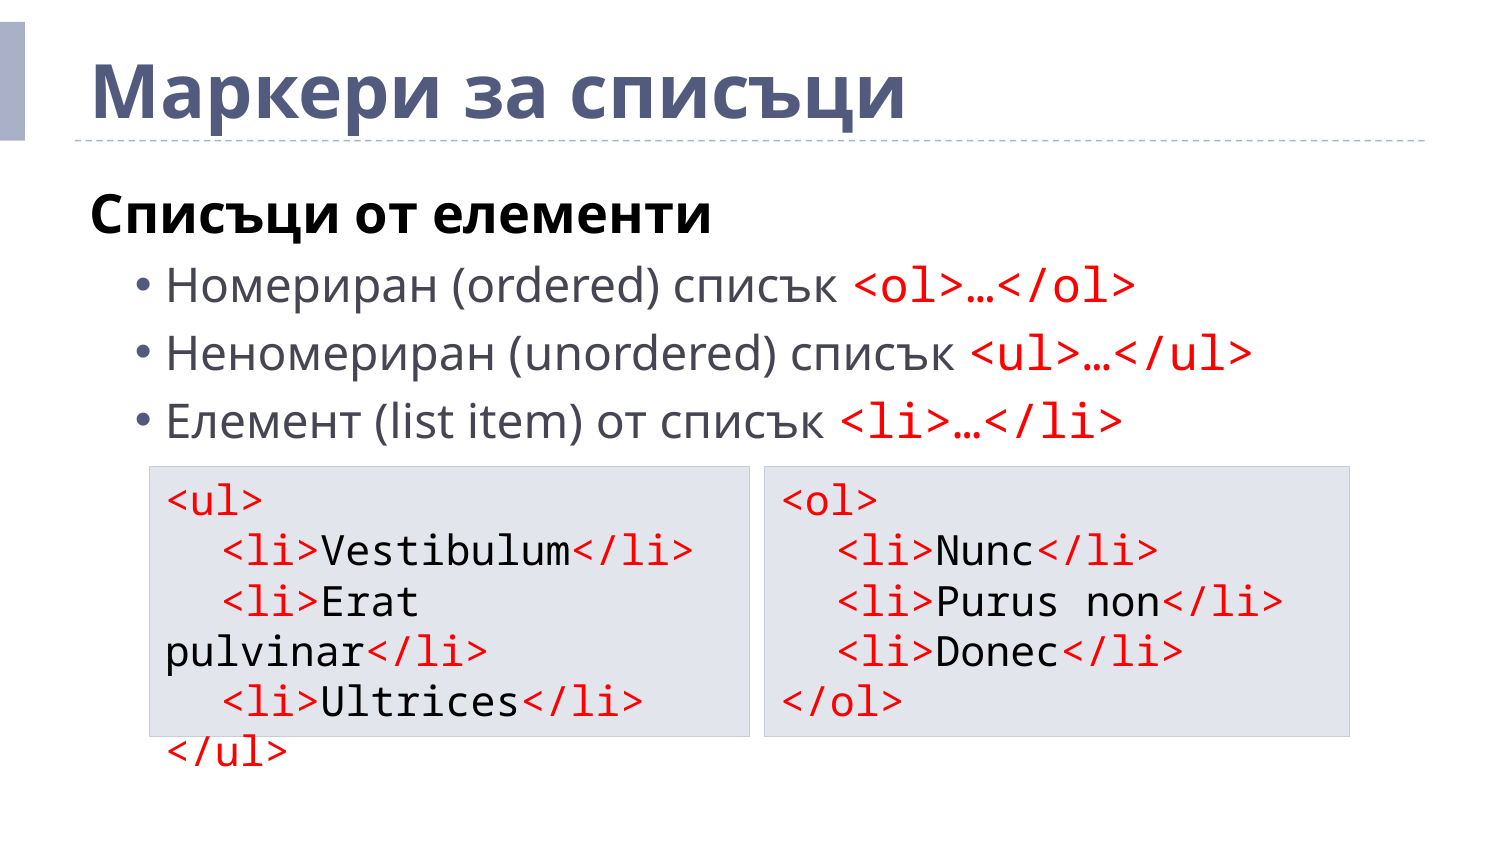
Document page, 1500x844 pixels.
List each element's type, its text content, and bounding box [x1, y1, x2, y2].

title Маркери за списъци [75, 18, 1475, 141]
text_box <ol> <li>Nunc</li> <li>Purus non</li> <li>Donec</li> </ol> [764, 466, 1350, 737]
text_box <ul> <li>Vestibulum</li> <li>Erat pulvinar</li> <li>Ultrices</li> </ul> [149, 466, 750, 737]
list Списъци от елементи Номериран (ordered) списък <ol>…</ol> Неномериран (unordered) списък <ul>…</ul> Елемент (list item) от списък <li>…</li> [75, 171, 1475, 835]
